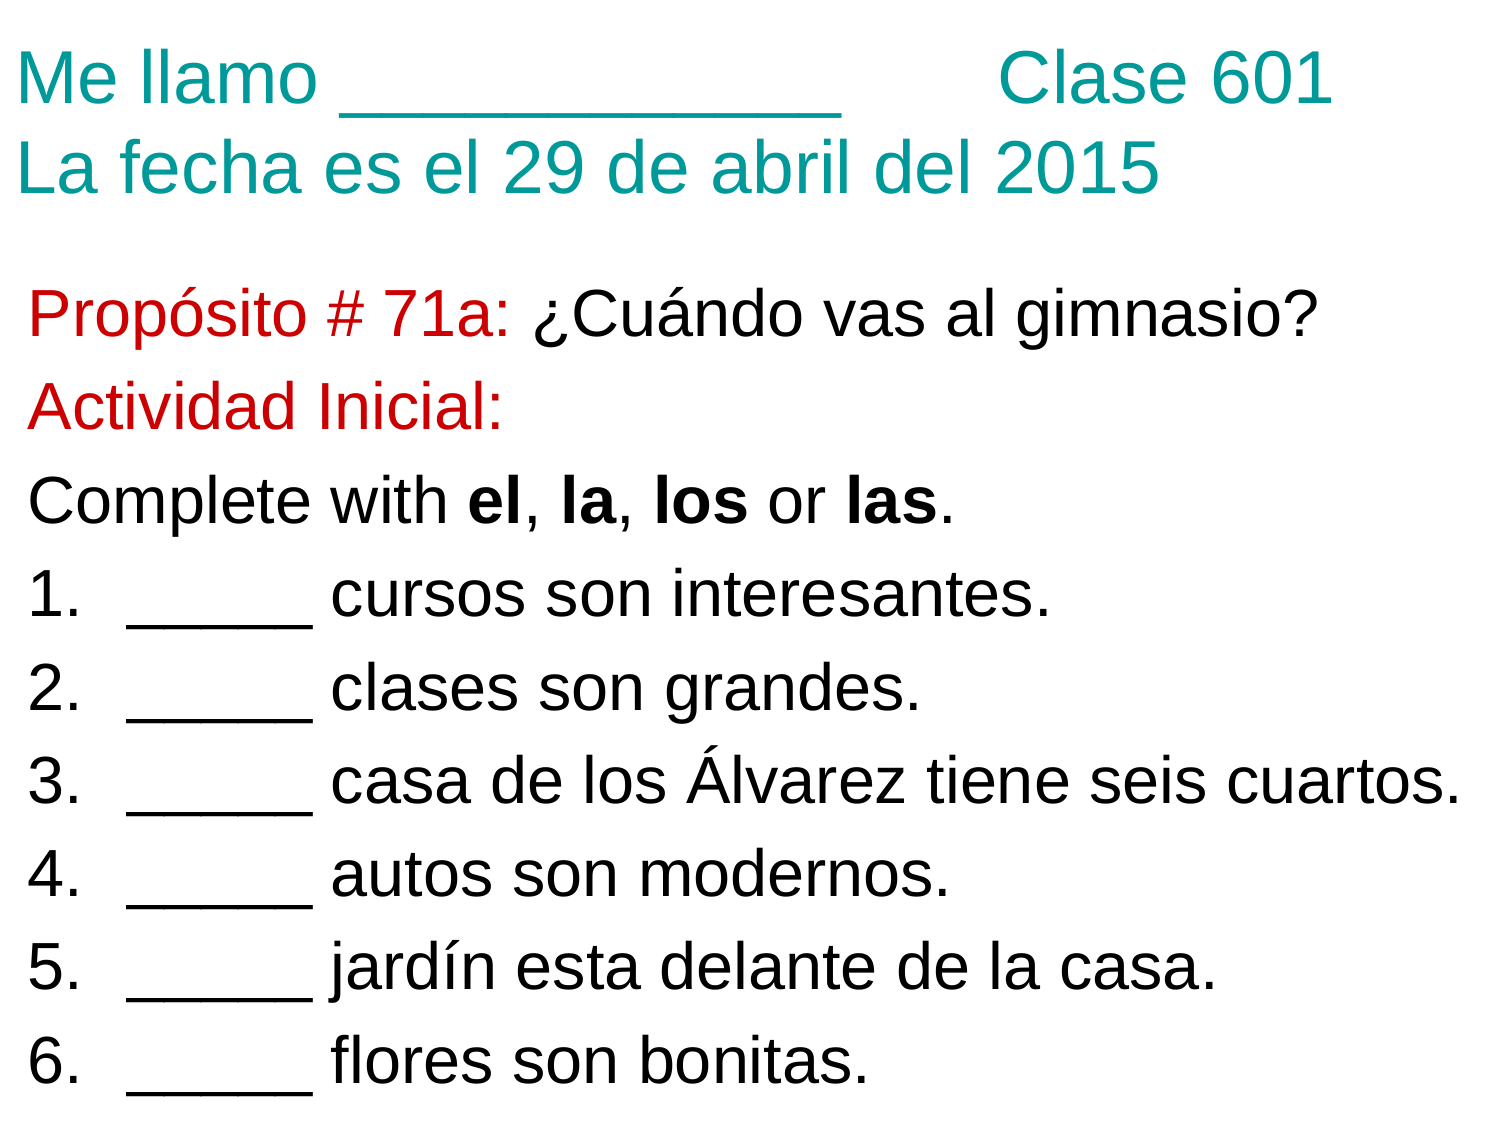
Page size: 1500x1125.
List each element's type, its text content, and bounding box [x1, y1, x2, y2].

title Me llamo ____________ Clase 601 La fecha es el 29 de abril del 2015 [0, 24, 1500, 213]
list Propósito # 71a: ¿Cuándo vas al gimnasio? Actividad Inicial: Complete with el, la, los or las. _____ cursos son interesantes. _____ clases son grandes. _____ casa de los Álvarez tiene seis cuartos. _____ autos son modernos. _____ jardín esta delante de la casa. _____ flores son bonitas. [12, 262, 1500, 1125]
